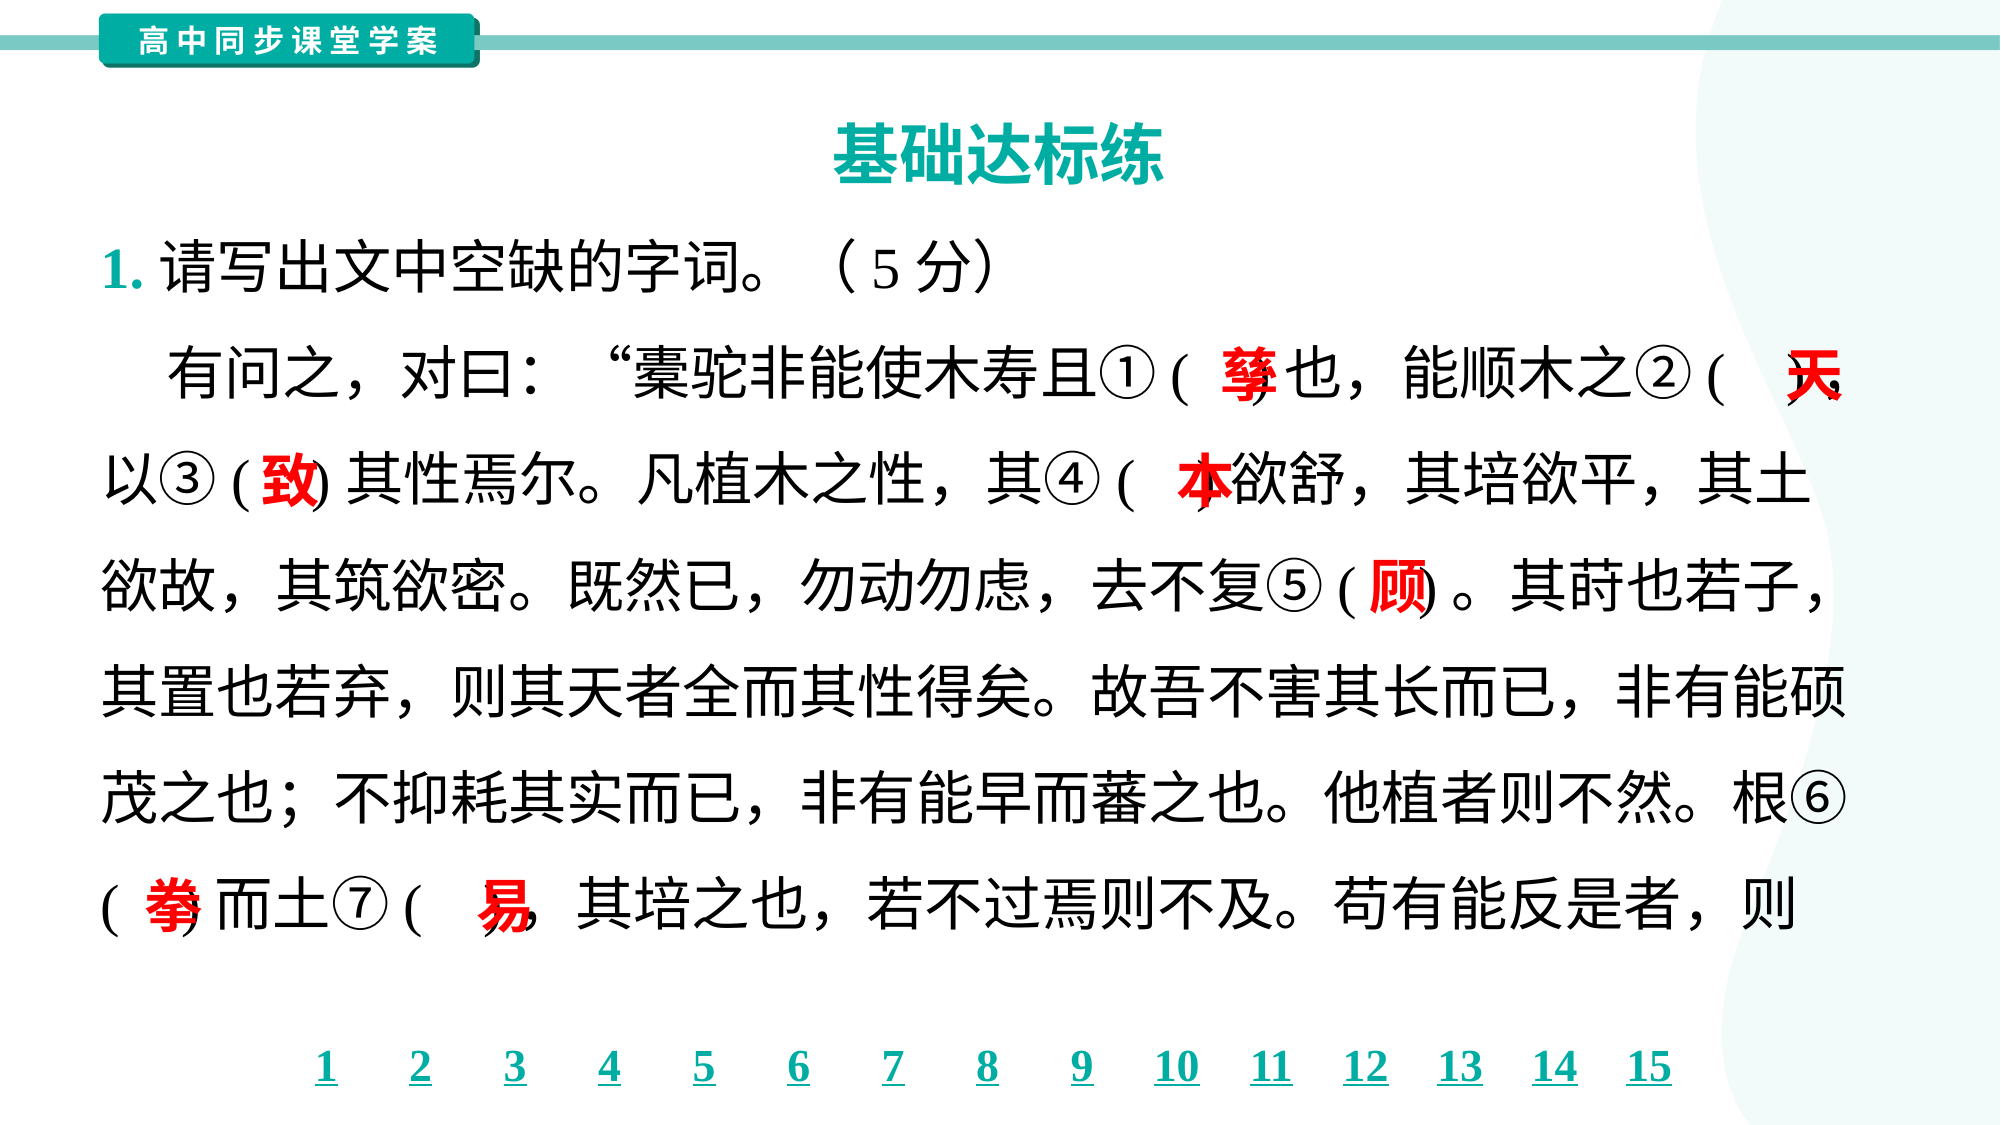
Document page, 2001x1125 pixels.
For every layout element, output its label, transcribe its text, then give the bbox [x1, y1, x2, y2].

text_box 孳 [1198, 301, 1300, 396]
text_box 本 [1154, 407, 1256, 502]
text_box 顾 [1348, 513, 1450, 608]
text_box 拳 [123, 832, 224, 927]
picture [0, 0, 2000, 1125]
text_box 致 [239, 407, 341, 502]
text_box 易 [454, 832, 556, 927]
text_box 天 [1763, 301, 1865, 396]
text_box 1.请写出文中空缺的字词。（5分） 有问之，对曰：“橐驼非能使木寿且①( )也，能顺木之②( )， 以③( )其性焉尔。凡植木之性，其④( )欲舒，其培欲平，其土 欲故，其筑欲密。既然已，勿动勿虑，去不复⑤( )。其莳也若子， 其置也若弃，则其天者全而其性得矣。故吾不害其长而已，非有能硕 茂之也；不抑耗其实而已，非有能早而蕃之也。他植者则不然。根⑥ ( )而土⑦( )，其培之也，若不过焉则不及。苟有能反是者，则 [100, 193, 1899, 938]
text_box 基础达标练 [100, 76, 1899, 193]
